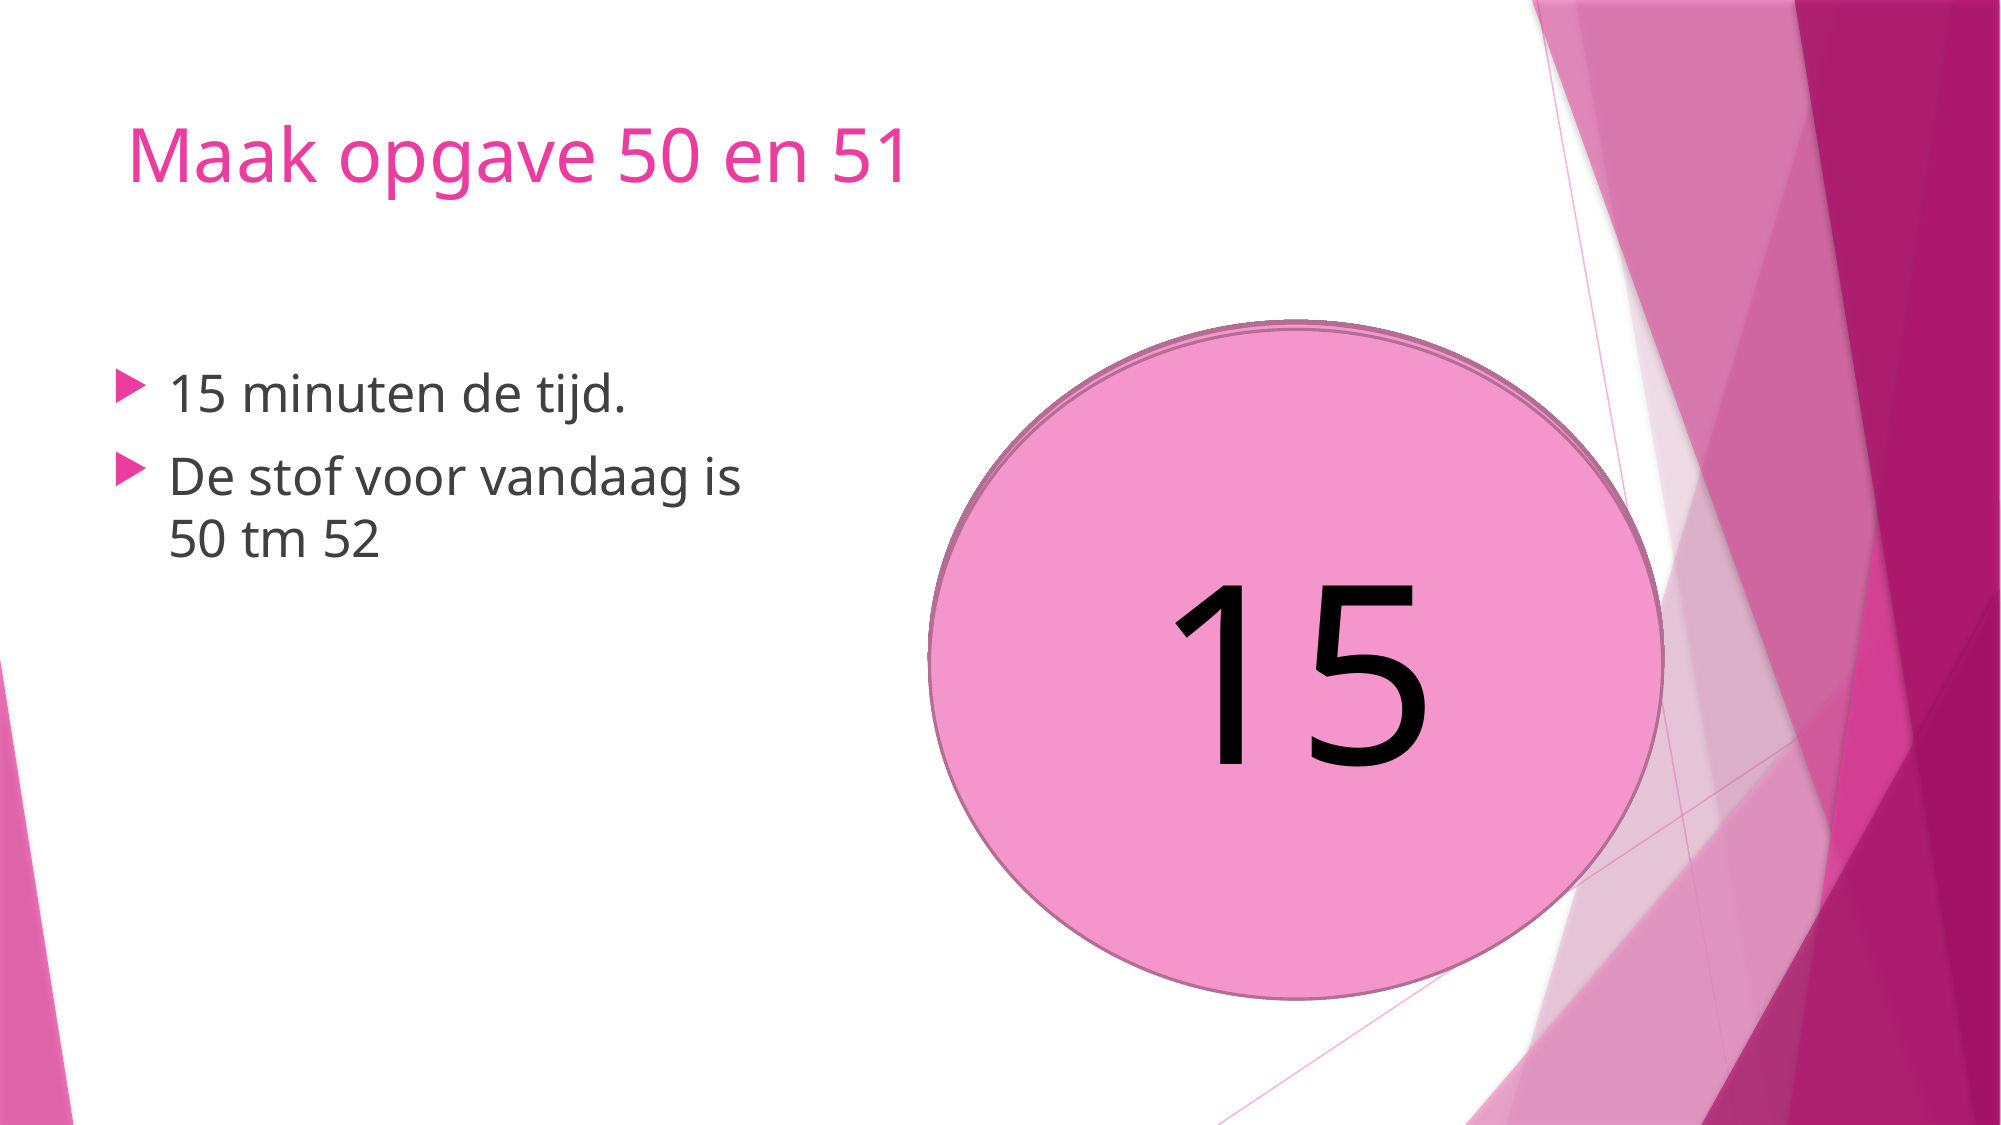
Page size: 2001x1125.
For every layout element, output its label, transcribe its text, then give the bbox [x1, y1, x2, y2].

text_box 15 [927, 327, 1665, 1001]
text_box 14 [930, 321, 1662, 621]
title Maak opgave 50 en 51 [111, 99, 1522, 317]
list 15 minuten de tijd. De stof voor vandaag is 50 tm 52 [97, 352, 817, 960]
